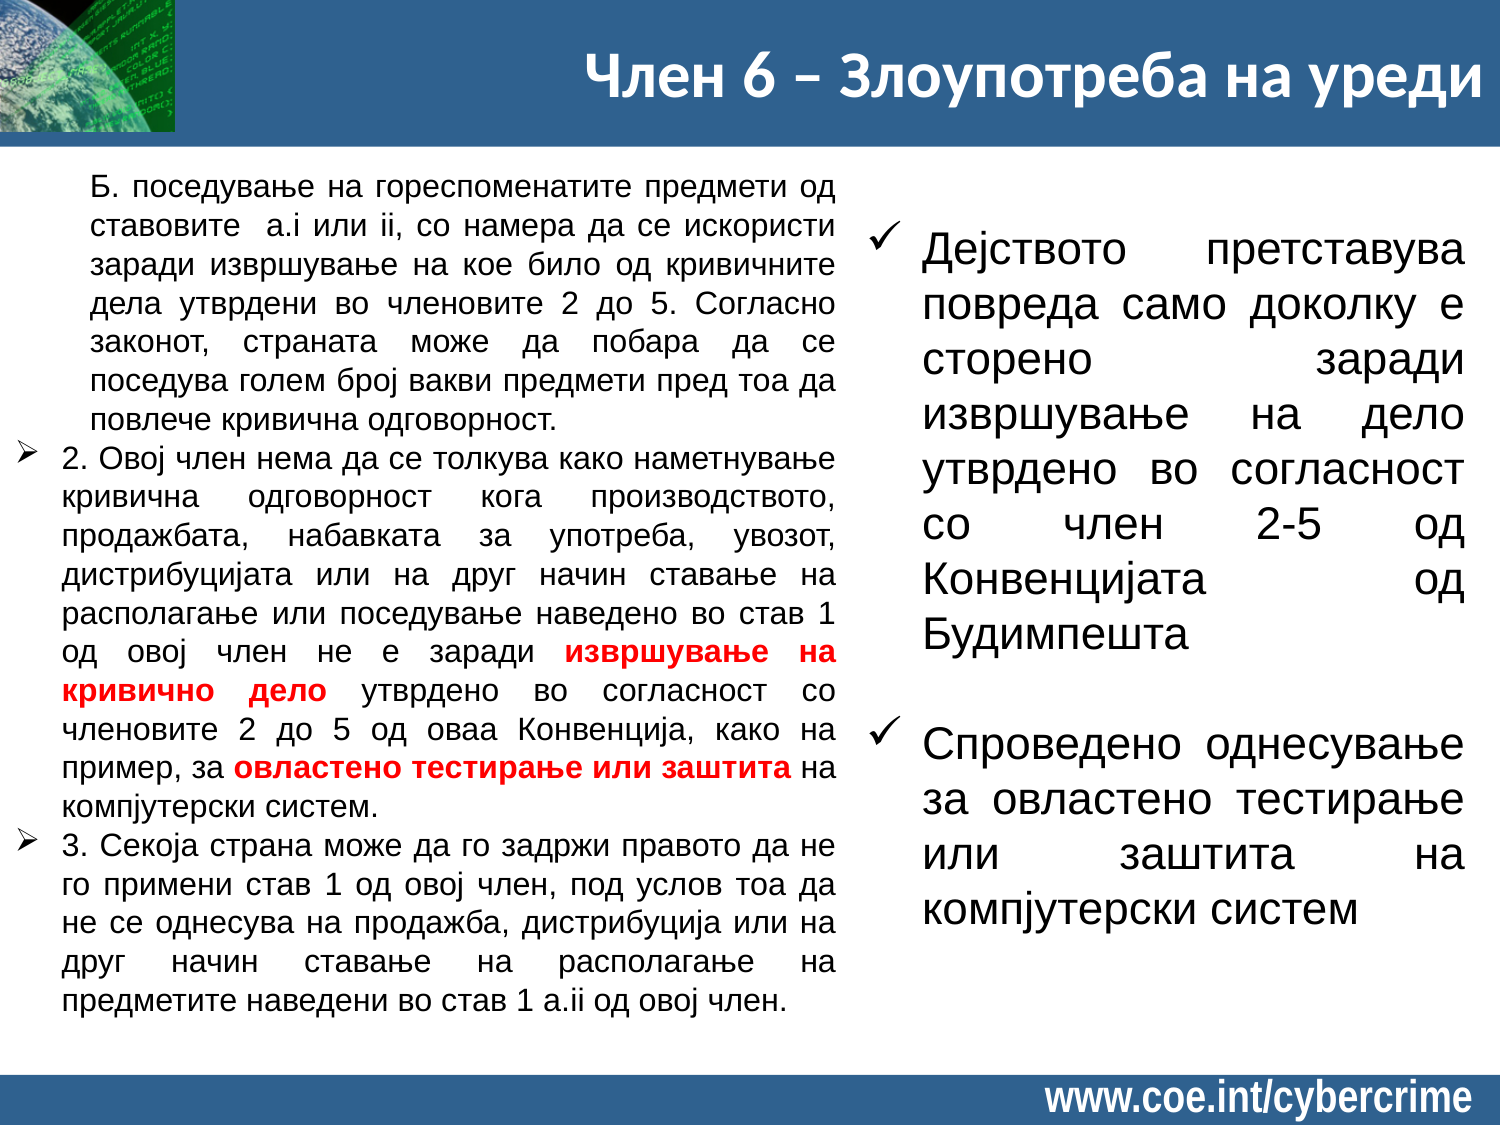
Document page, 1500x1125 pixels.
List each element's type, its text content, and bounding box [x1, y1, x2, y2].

text_box [0, 1073, 1030, 1125]
text_box Член 6 – Злоупотреба на уреди [0, 0, 1500, 149]
text_box Б. поседување на гореспоменатите предмети од ставовите a.i или ii, со намера да се искористи заради извршување на кое било од кривичните дела утврдени во членовите 2 до 5. Согласно законот, страната може да побара да се поседува голем број вакви предмети пред тоа да повлече кривична одговорност. 2. Овој член нема да се толкува како наметнување кривична одговорност кога производството, продажбата, набавката за употреба, увозот, дистрибуцијата или на друг начин ставање на располагање или поседување наведено во став 1 од овој член не е заради извршување на кривично дело утврдено во согласност со членовите 2 до 5 од оваа Конвенција, како на пример, за овластено тестирање или заштита на компјутерски систем. 3. Секоја страна може да го задржи правото да не го примени став 1 од овој член, под услов тоа да не се однесува на продажба, дистрибуција или на друг начин ставање на располагање на предметите наведени во став 1 a.ii од овој член. [0, 158, 851, 1026]
picture [0, 0, 175, 132]
text_box Дејството претставува повреда само доколку е сторено заради извршување на дело утврдено во согласност со член 2-5 од Конвенцијата од Будимпешта Спроведено однесување за овластено тестирање или заштита на компјутерски систем [850, 211, 1480, 941]
text_box www.coe.int/cybercrime [1030, 1059, 1500, 1125]
